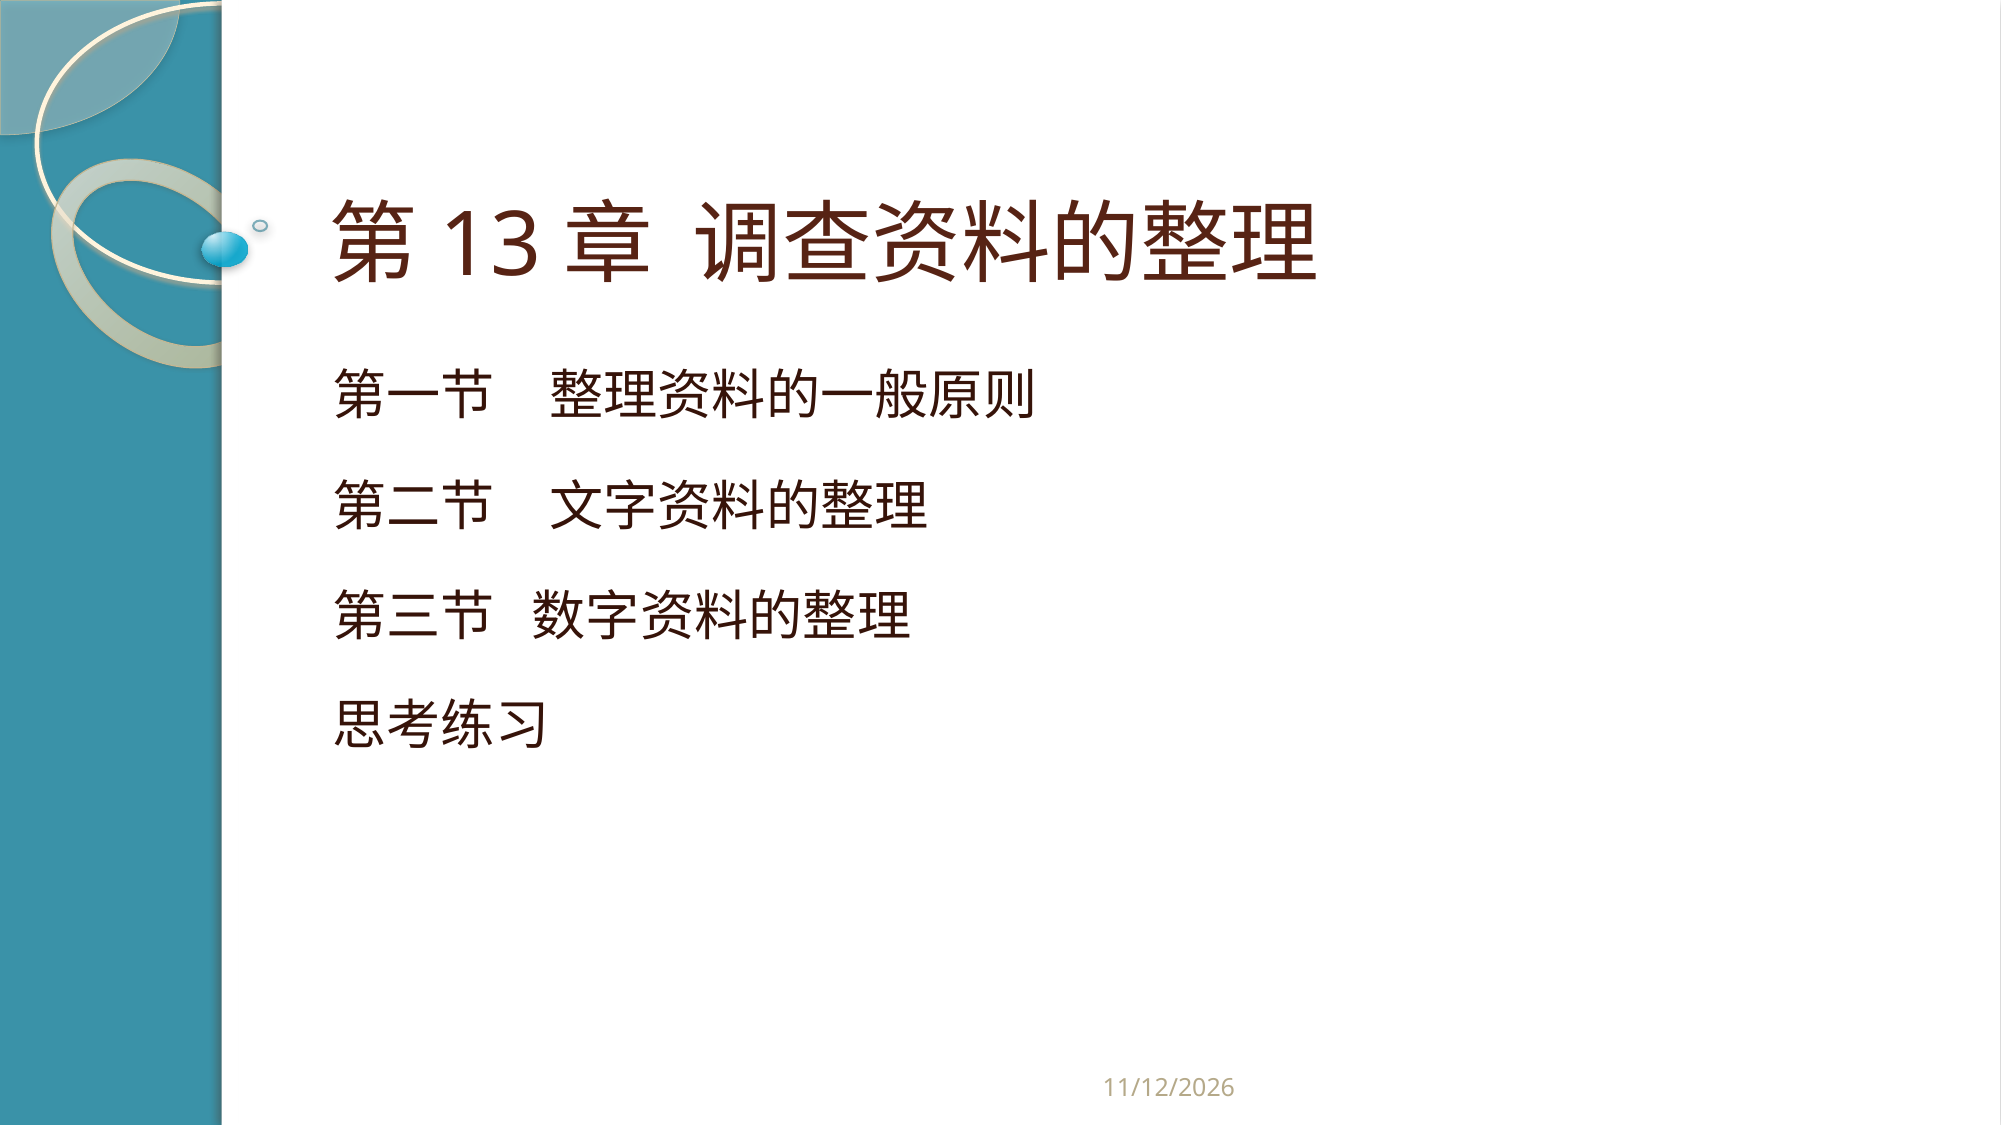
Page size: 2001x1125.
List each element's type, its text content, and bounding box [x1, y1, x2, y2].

subtitle 第一节 整理资料的一般原则 第二节 文字资料的整理 第三节 数字资料的整理 思考练习 [313, 360, 1934, 940]
title 第13章 调查资料的整理 [313, 59, 1934, 301]
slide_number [783, 1034, 1250, 1113]
